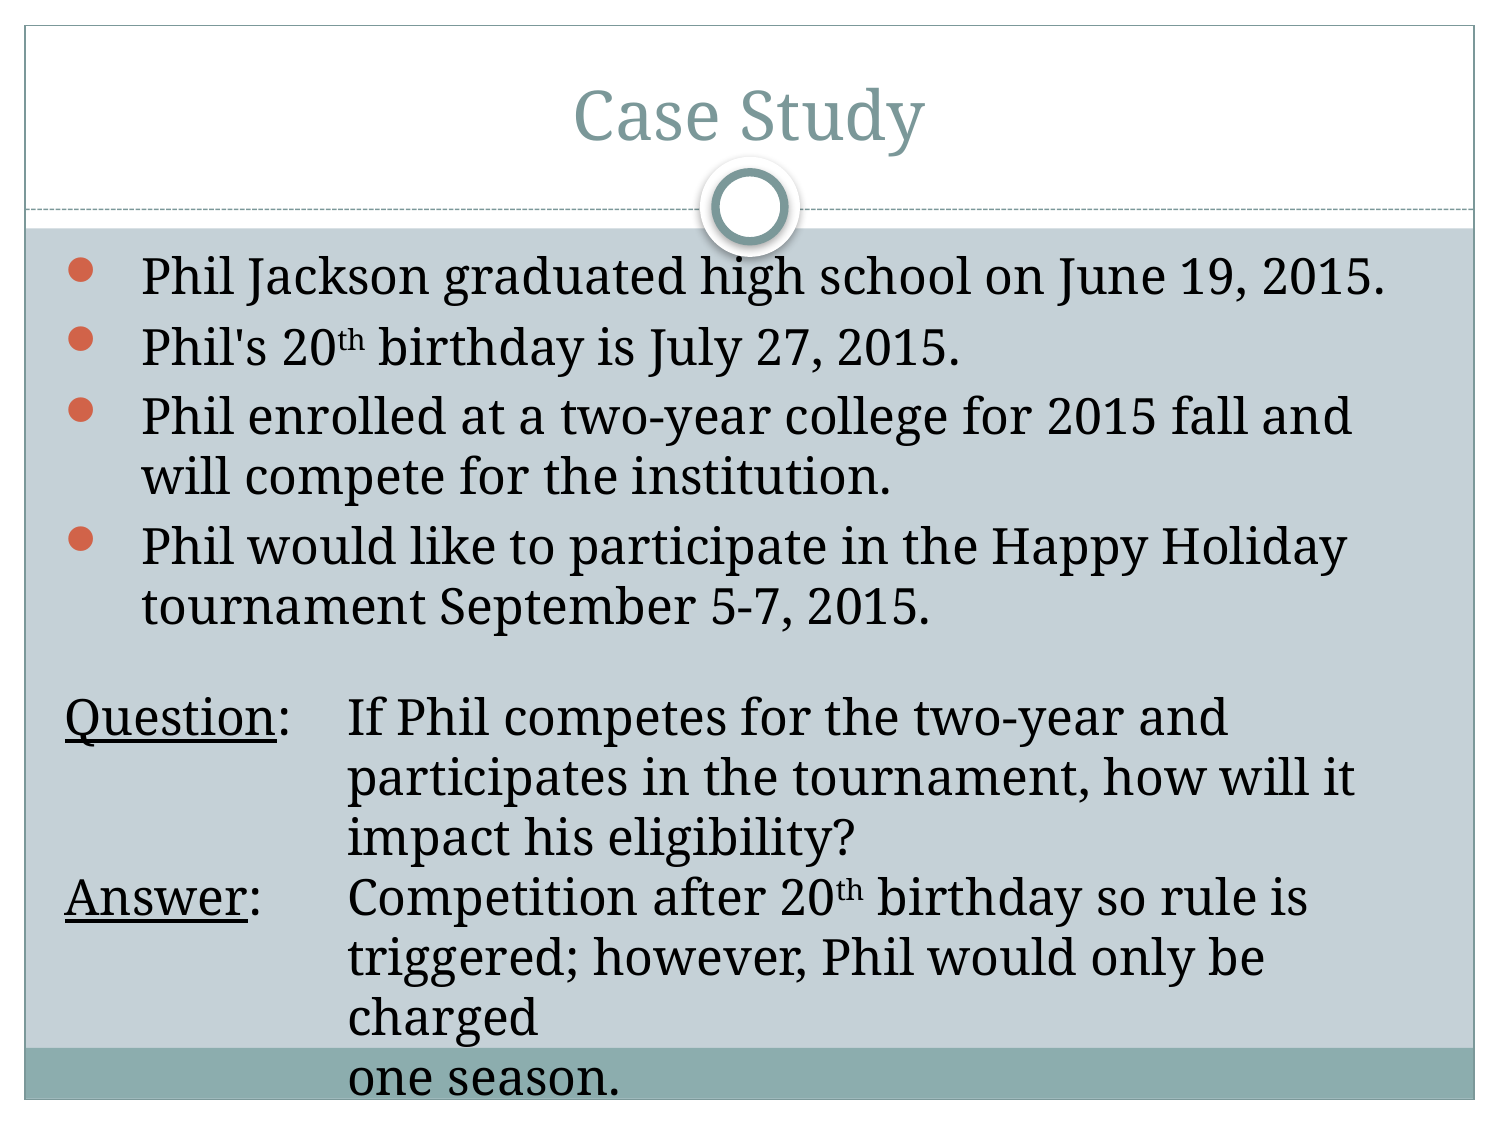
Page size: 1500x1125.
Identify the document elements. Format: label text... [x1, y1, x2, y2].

list Phil Jackson graduated high school on June 19, 2015. Phil's 20th birthday is July 27, 2015. Phil enrolled at a two-year college for 2015 fall and will compete for the institution. Phil would like to participate in the Happy Holiday tournament September 5-7, 2015. Question: If Phil competes for the two-year and participates in the tournament, how will it impact his eligibility? Answer: Competition after 20th birthday so rule is triggered; however, Phil would only be charged one season. [50, 237, 1445, 1125]
title Case Study [49, 37, 1450, 162]
